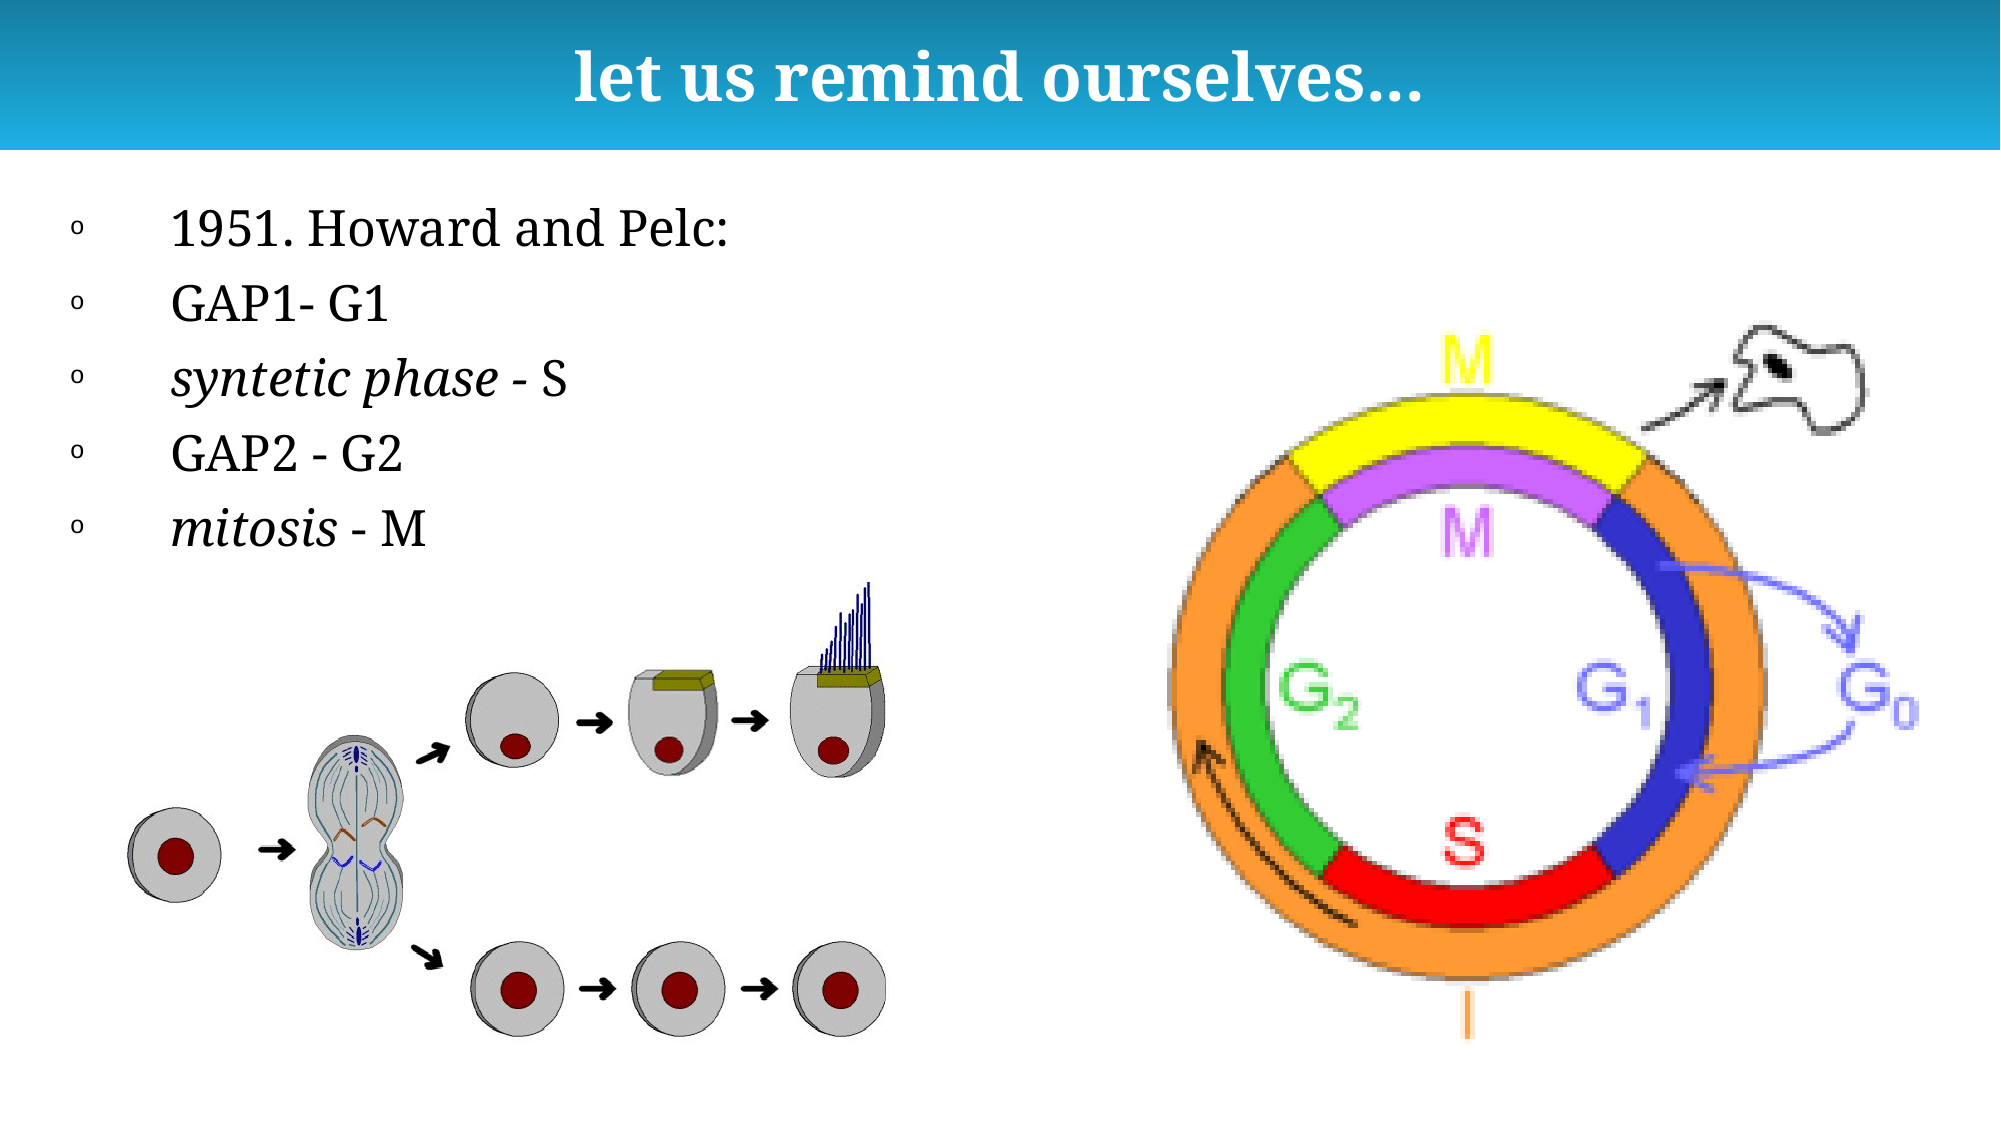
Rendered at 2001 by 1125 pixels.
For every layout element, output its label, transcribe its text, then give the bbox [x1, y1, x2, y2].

picture [66, 556, 954, 1106]
picture [1153, 311, 1934, 1059]
list 1951. Howard and Pelc: GAP1- G1 syntetic phase - S GAP2 - G2 mitosis - М [55, 196, 954, 587]
text_box let us remind ourselves... [0, 0, 2000, 150]
